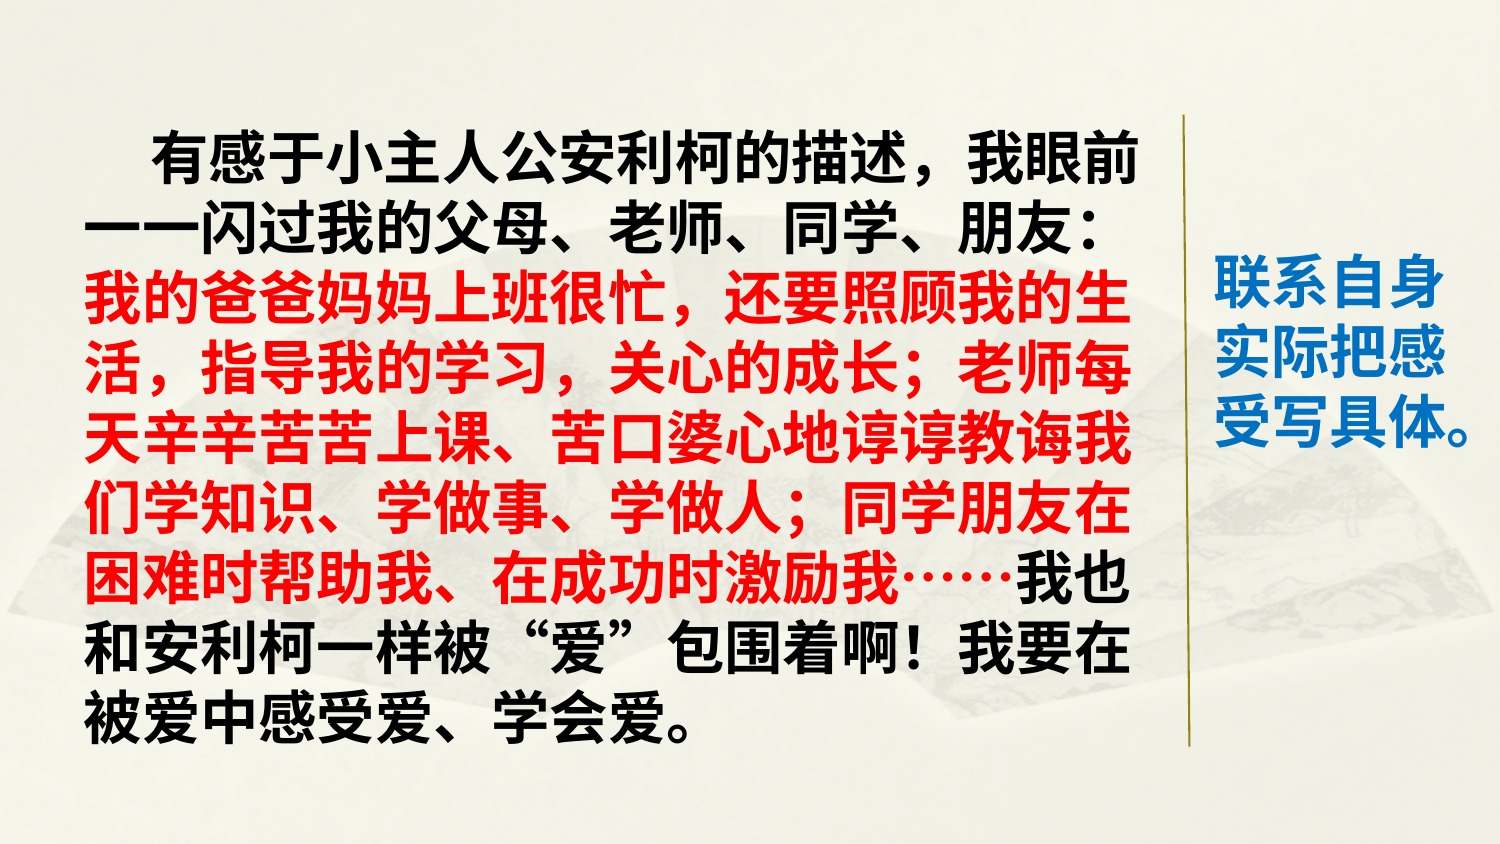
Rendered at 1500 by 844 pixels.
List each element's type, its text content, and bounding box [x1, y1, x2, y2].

text_box 联系自身实际把感受写具体。 [1198, 237, 1490, 463]
text_box 有感于小主人公安利柯的描述，我眼前一一闪过我的父母、老师、同学、朋友：我的爸爸妈妈上班很忙，还要照顾我的生活，指导我的学习，关心的成长；老师每天辛辛苦苦上课、苦口婆心地谆谆教诲我们学知识、学做事、学做人；同学朋友在困难时帮助我、在成功时激励我……我也和安利柯一样被“爱”包围着啊！我要在被爱中感受爱、学会爱。 [69, 114, 1176, 829]
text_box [1182, 114, 1190, 748]
